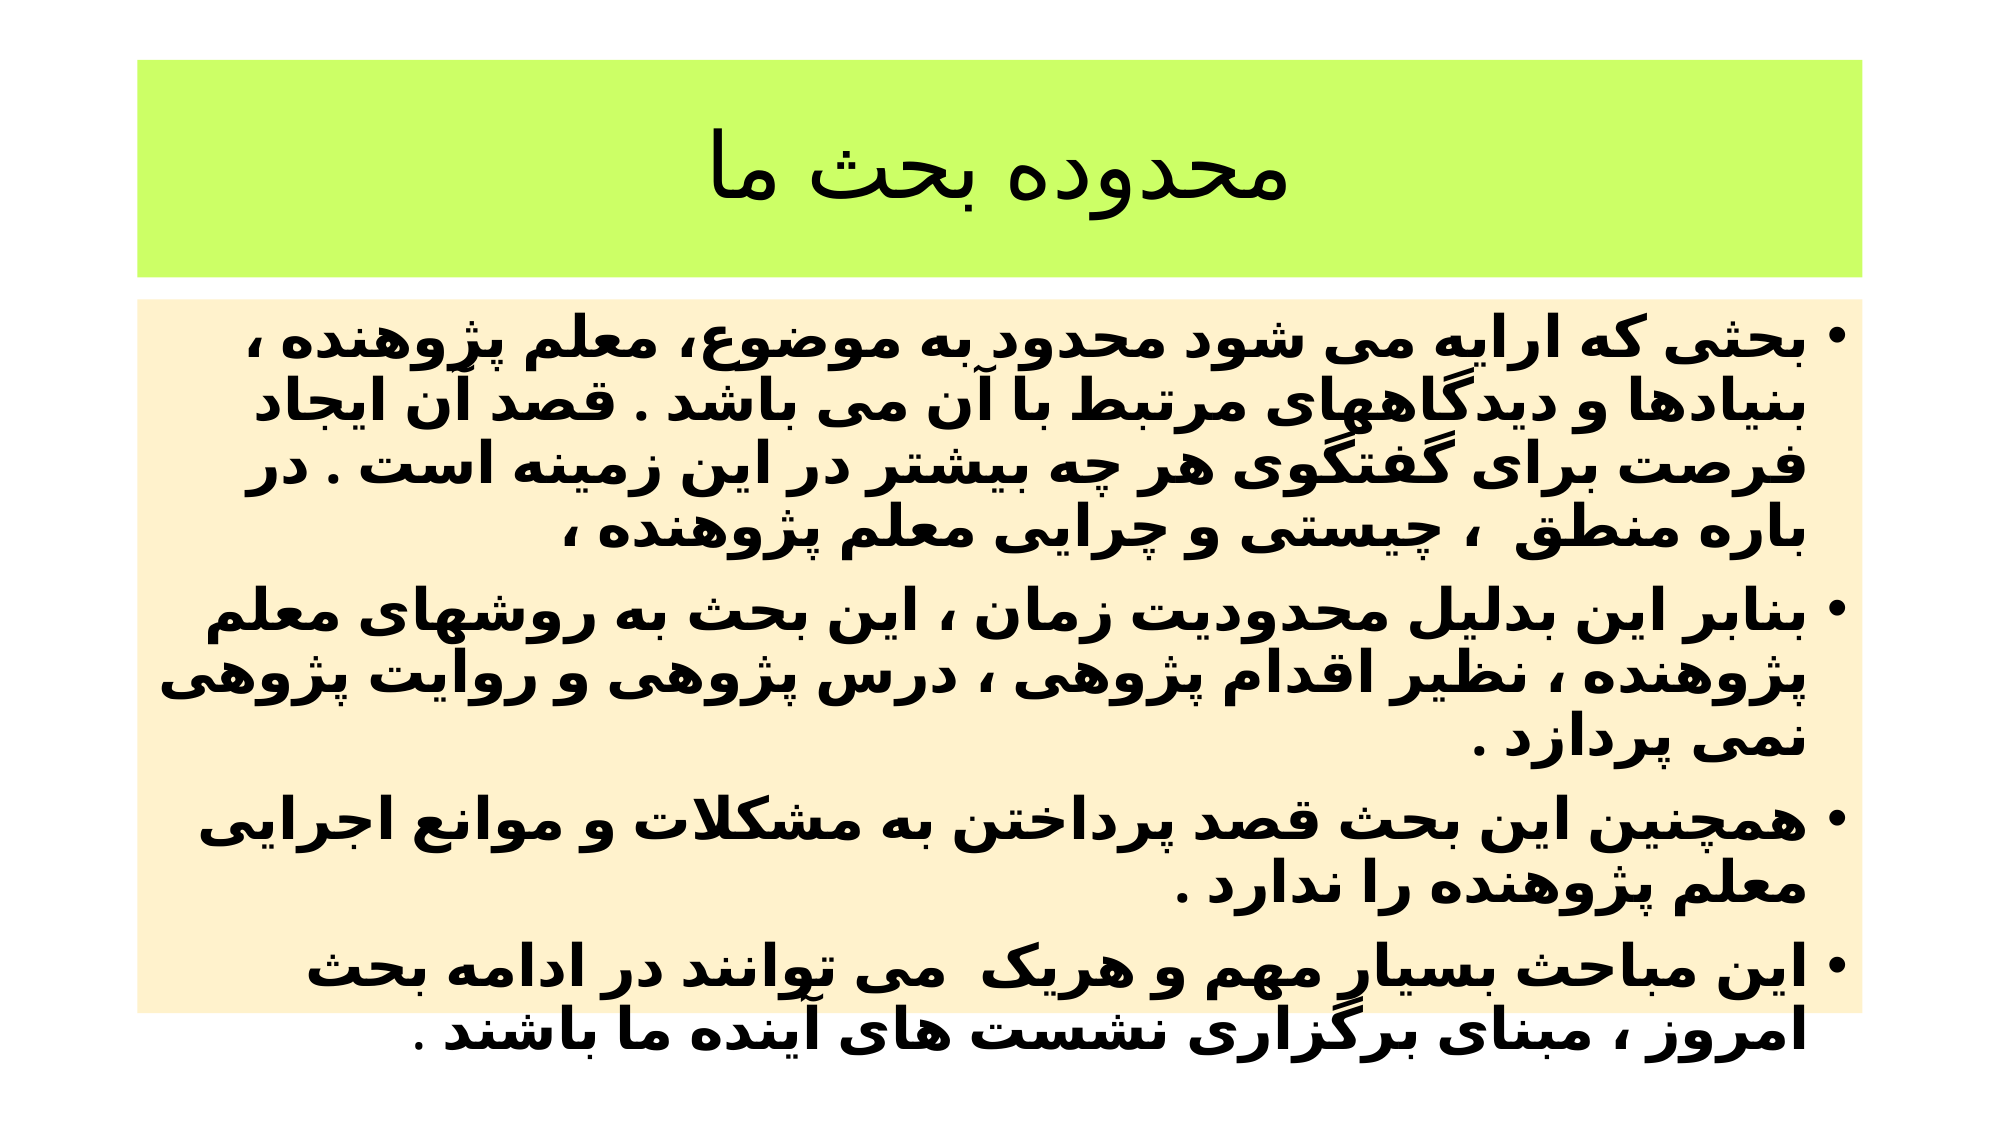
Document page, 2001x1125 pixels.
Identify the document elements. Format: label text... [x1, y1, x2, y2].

title محدوده بحث ما [137, 59, 1863, 278]
list بحثی که ارایه می شود محدود به موضوع، معلم پژوهنده ، بنیادها و دیدگاههای مرتبط با آن می باشد . قصد آن ایجاد فرصت برای گفتگوی هر چه بیشتر در این زمینه است . در باره منطق ، چیستی و چرایی معلم پژوهنده ، بنابر این بدلیل محدودیت زمان ، این بحث به روشهای معلم پژوهنده ، نظیر اقدام پژوهی ، درس پژوهی و روایت پژوهی نمی پردازد . همچنین این بحث قصد پرداختن به مشکلات و موانع اجرایی معلم پژوهنده را ندارد . این مباحث بسیار مهم و هریک می توانند در ادامه بحث امروز ، مبنای برگزاری نشست های آینده ما باشند . [137, 299, 1863, 1014]
